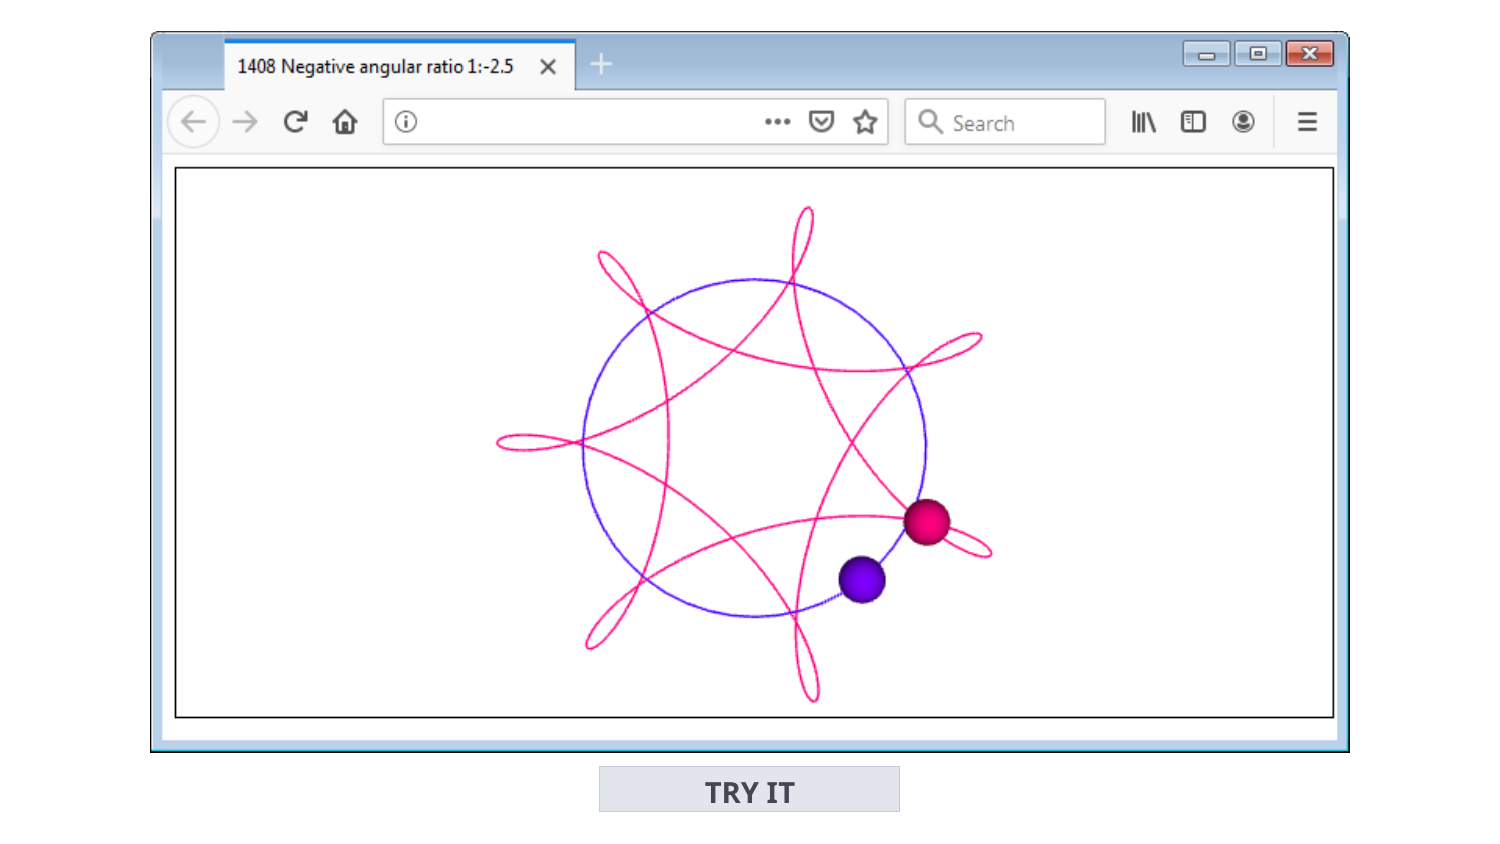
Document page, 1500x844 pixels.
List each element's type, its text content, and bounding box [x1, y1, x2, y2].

text_box TRY IT [599, 766, 900, 812]
picture [149, 31, 1351, 753]
